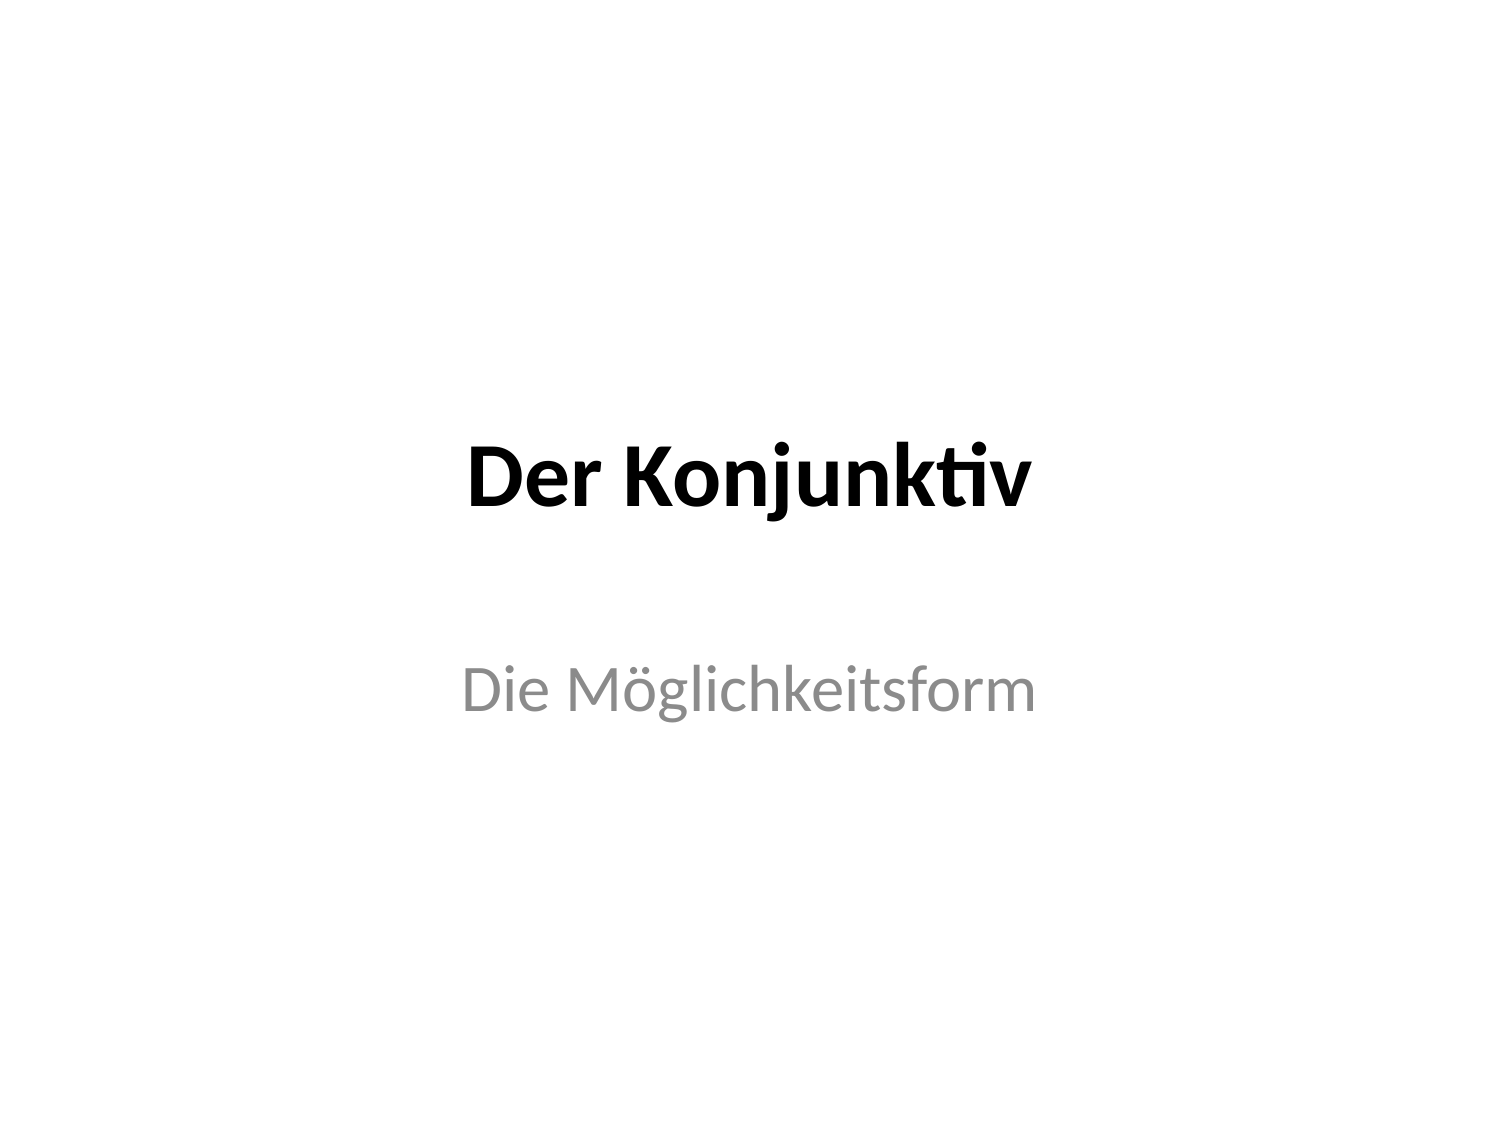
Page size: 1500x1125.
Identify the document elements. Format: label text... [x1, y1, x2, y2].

title Der Konjunktiv [112, 349, 1388, 591]
subtitle Die Möglichkeitsform [225, 637, 1275, 925]
